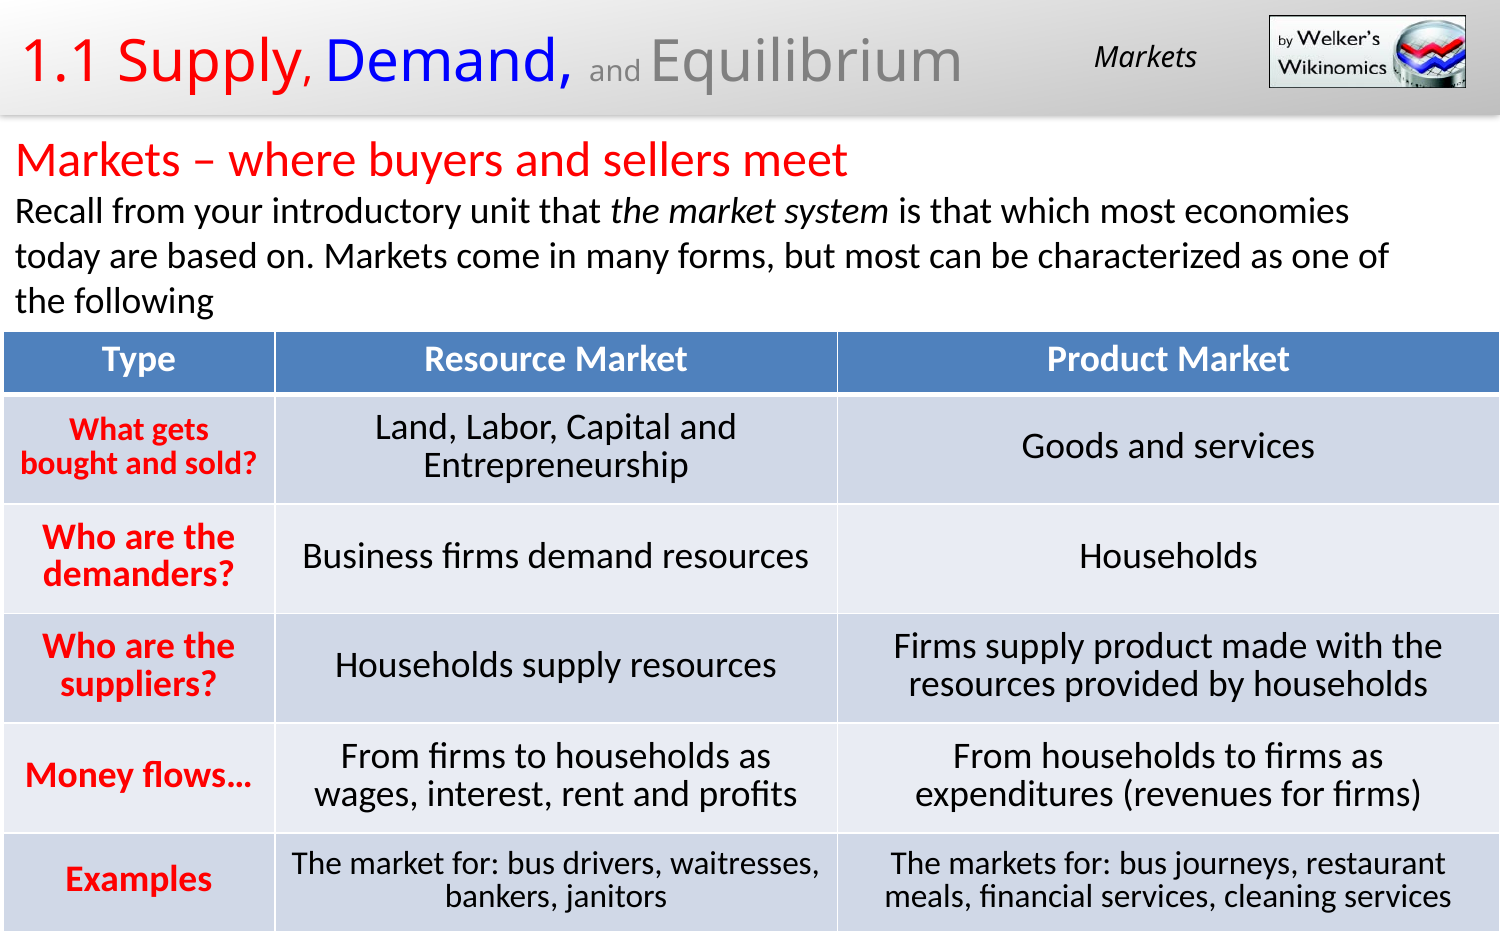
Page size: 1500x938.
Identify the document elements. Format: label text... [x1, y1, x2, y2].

table_cell Who are the demanders? [4, 505, 274, 613]
table_cell From firms to households as wages, interest, rent and profits [276, 724, 837, 832]
table_cell Examples [4, 834, 274, 931]
table_cell From households to firms as expenditures (revenues for firms) [838, 724, 1499, 832]
table_cell Business firms demand resources [276, 505, 837, 613]
text_box Markets – where buyers and sellers meet Recall from your introductory unit that the market system is that which most economies today are based on. Markets come in many forms, but most can be characterized as one of the following [0, 123, 1432, 329]
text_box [0, 0, 1500, 115]
table_cell The markets for: bus journeys, restaurant meals, financial services, cleaning services [838, 834, 1499, 931]
table_cell What gets bought and sold? [4, 397, 274, 503]
table_cell Households [838, 505, 1499, 613]
table_cell Money flows… [4, 724, 274, 832]
table_cell Households supply resources [276, 614, 837, 722]
table_cell Goods and services [838, 397, 1499, 503]
table_cell The market for: bus drivers, waitresses, bankers, janitors [276, 834, 837, 931]
table_header Product Market [838, 332, 1499, 392]
table_cell Who are the suppliers? [4, 614, 274, 722]
table_header Resource Market [276, 332, 837, 392]
table_cell Firms supply product made with the resources provided by households [838, 614, 1499, 722]
table_cell Land, Labor, Capital and Entrepreneurship [276, 397, 837, 503]
table_header Type [4, 332, 274, 392]
